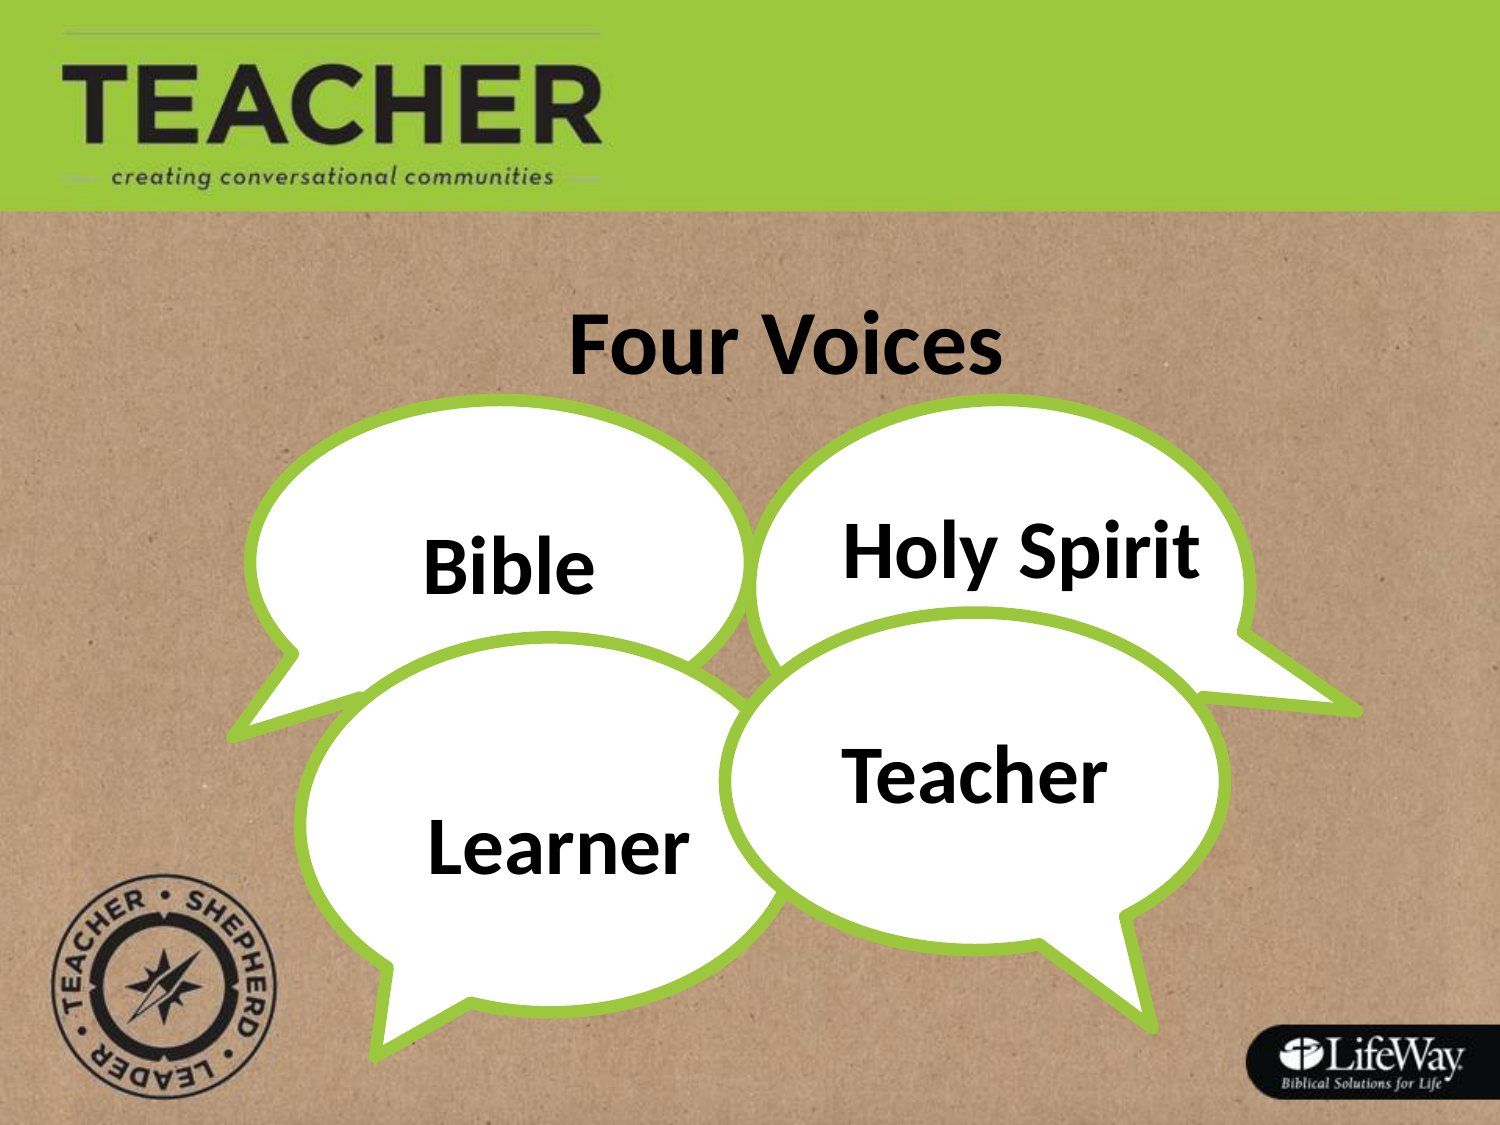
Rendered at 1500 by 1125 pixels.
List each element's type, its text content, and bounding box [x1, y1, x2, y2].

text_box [299, 637, 801, 1013]
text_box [724, 612, 1226, 951]
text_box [751, 399, 1251, 776]
picture [0, 0, 1500, 1125]
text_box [249, 399, 751, 726]
text_box Four Voices [553, 275, 1020, 398]
